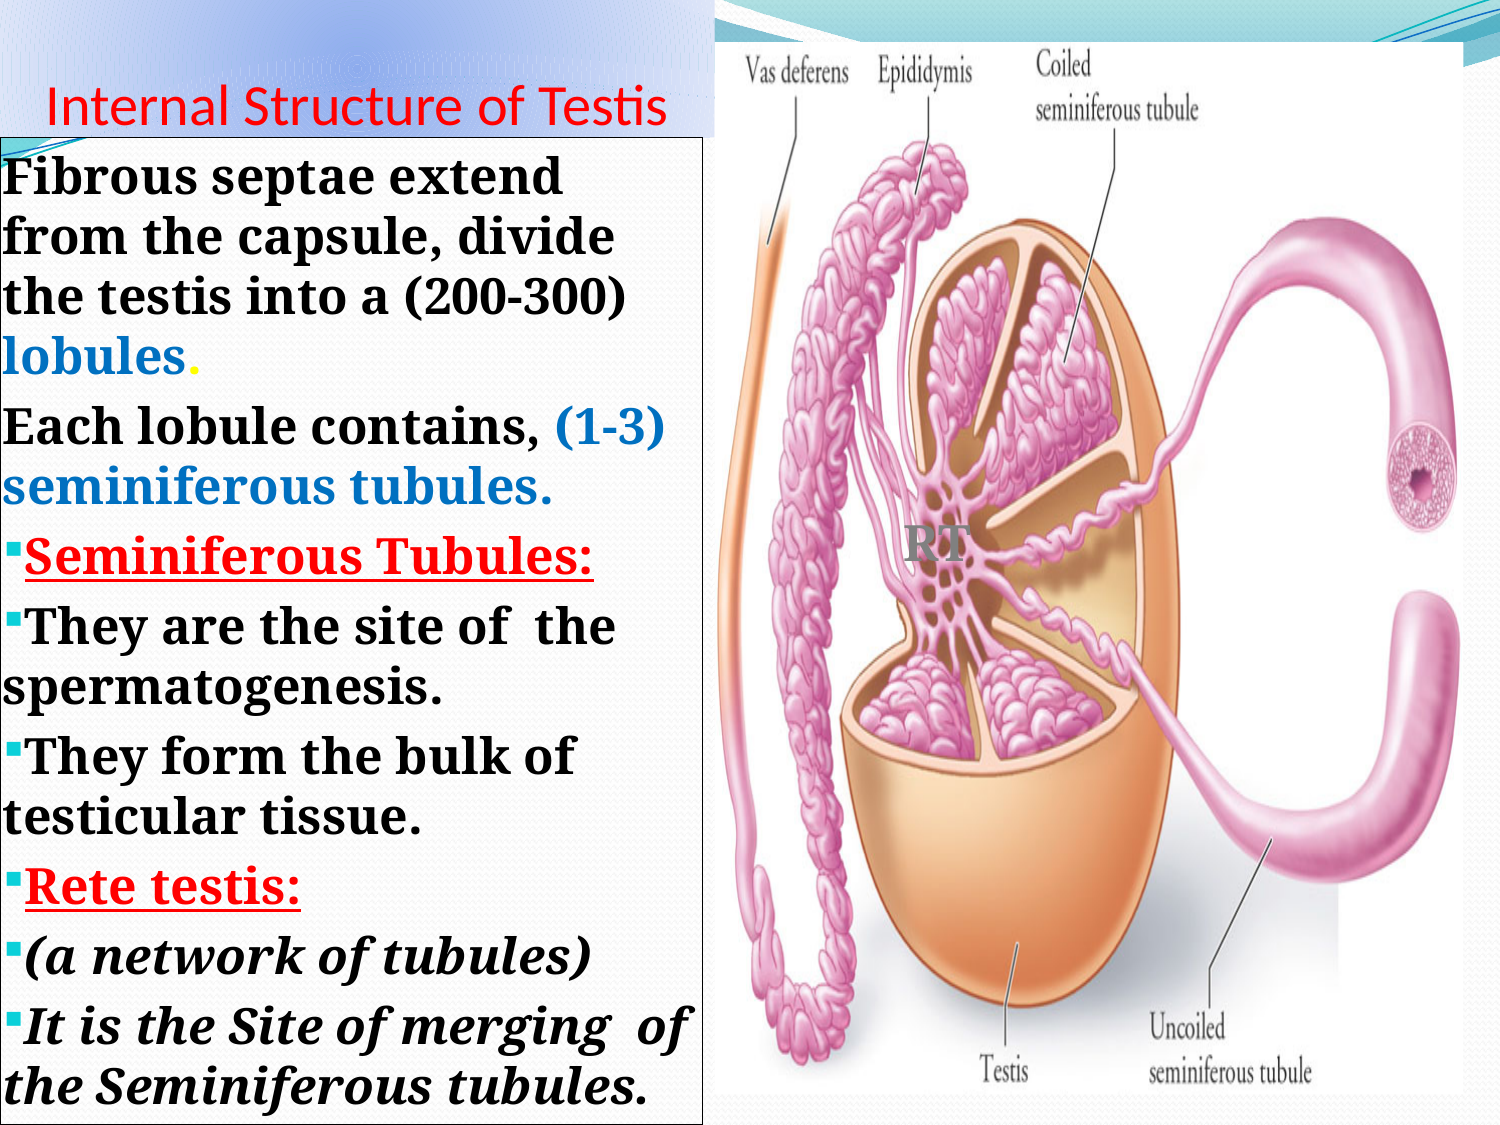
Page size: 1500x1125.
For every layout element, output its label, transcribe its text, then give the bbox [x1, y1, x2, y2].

list Fibrous septae extend from the capsule, divide the testis into a (200-300) lobules. Each lobule contains, (1-3) seminiferous tubules. Seminiferous Tubules: They are the site of the spermatogenesis. They form the bulk of testicular tissue. Rete testis: (a network of tubules) It is the Site of merging of the Seminiferous tubules. [0, 137, 703, 1125]
picture [714, 42, 1464, 1095]
title Internal Structure of Testis [0, 0, 715, 138]
